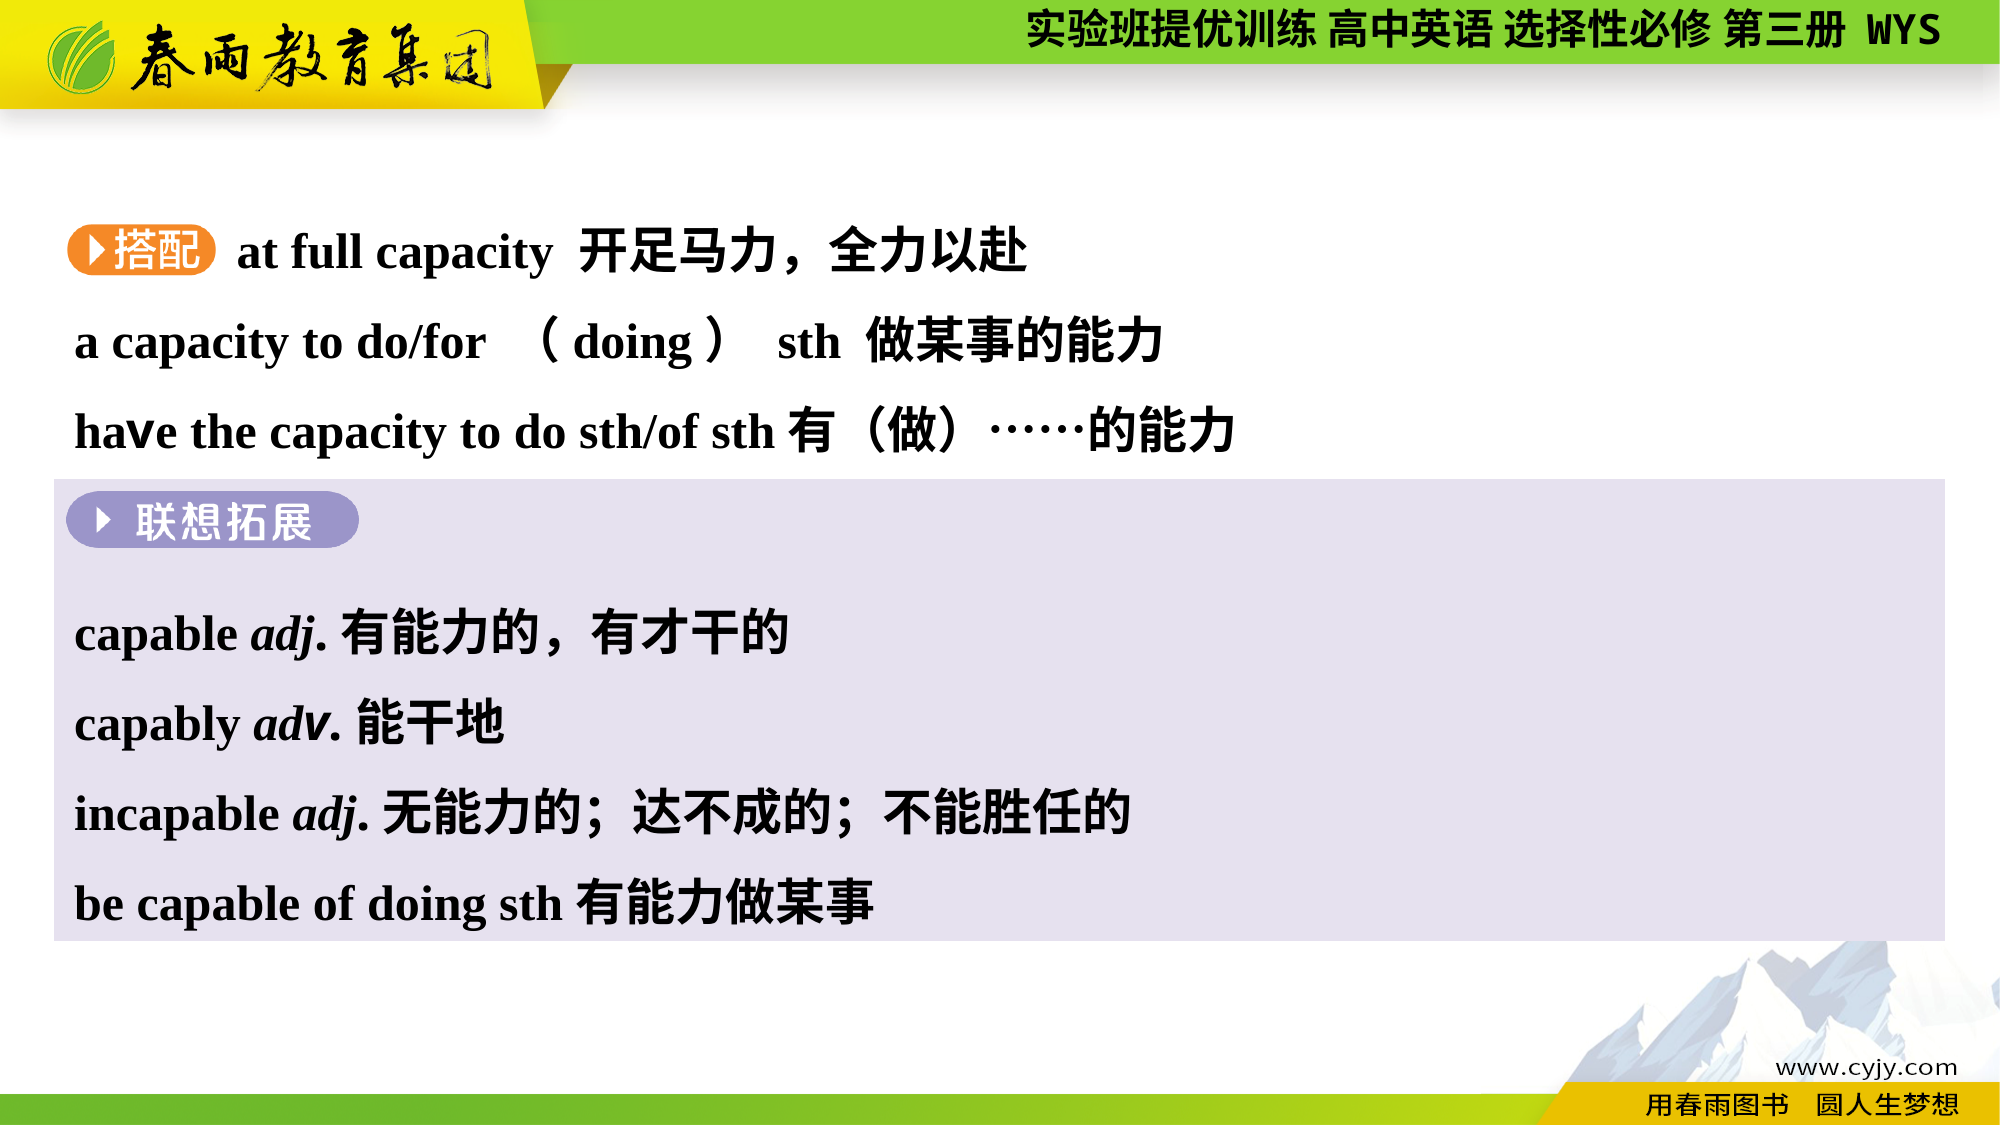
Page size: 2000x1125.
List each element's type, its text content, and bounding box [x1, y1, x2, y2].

picture [0, 0, 2000, 1125]
list at full capacity 开足马力，全力以赴 a capacity to do/for （doing） sth 做某事的能力 have the capacity to do sth/of sth有（做）……的能力 [59, 181, 1944, 470]
